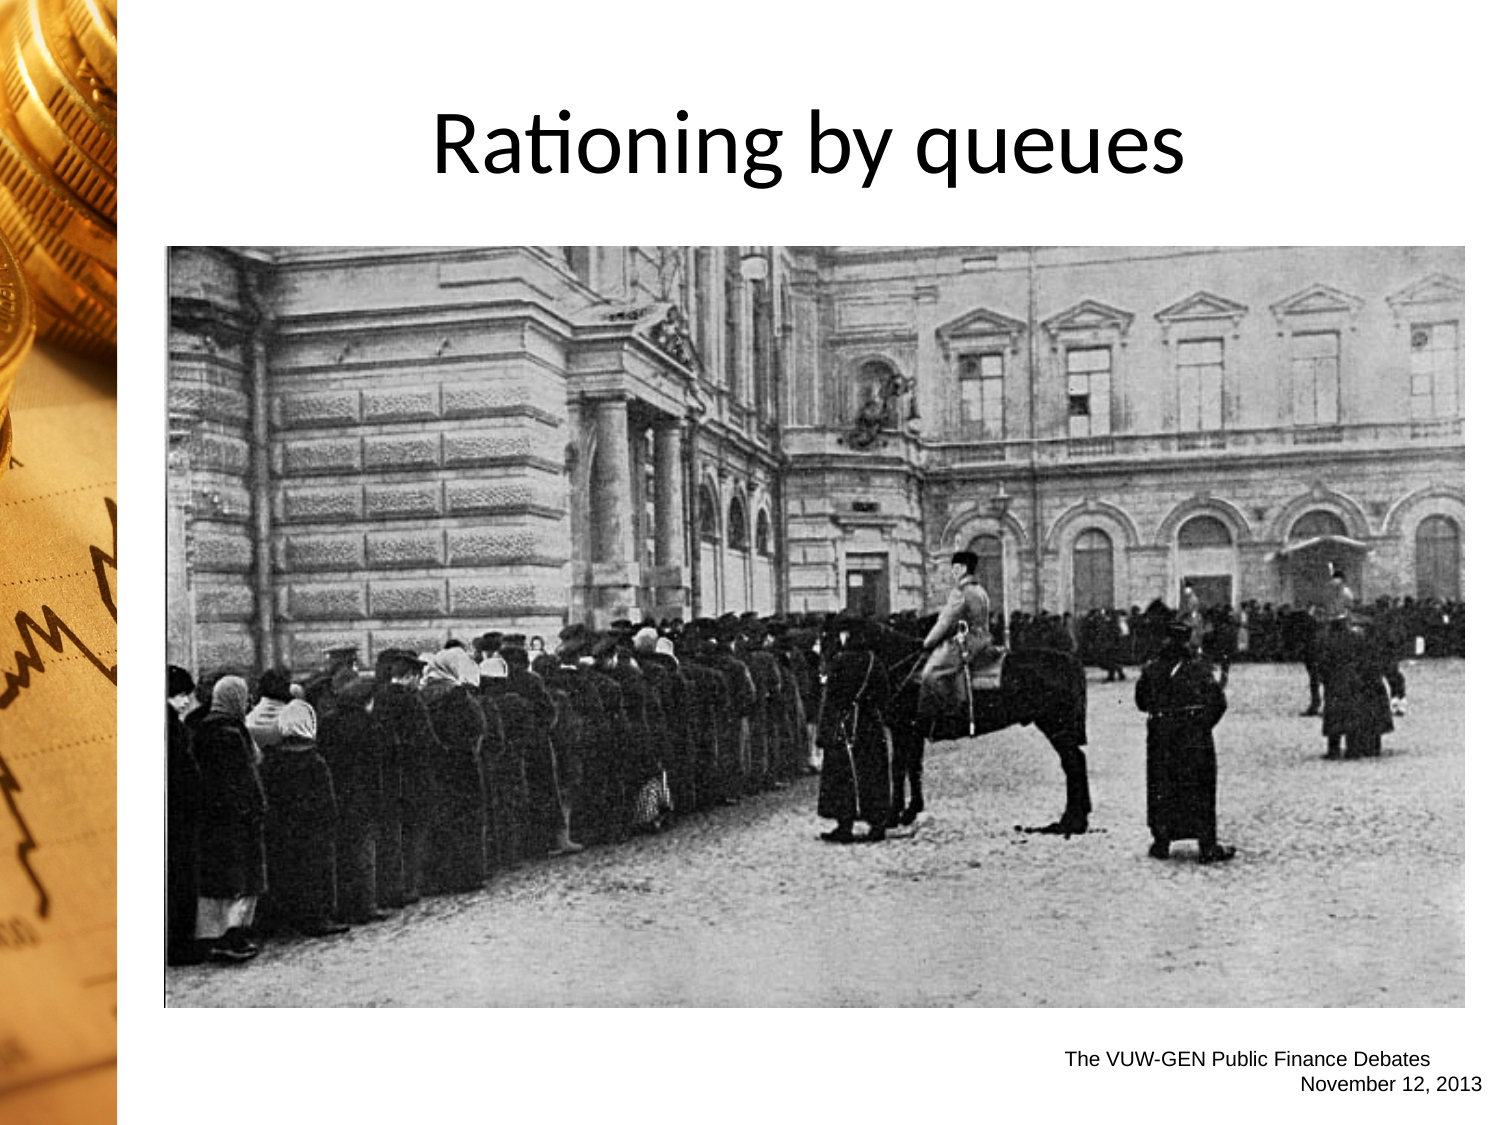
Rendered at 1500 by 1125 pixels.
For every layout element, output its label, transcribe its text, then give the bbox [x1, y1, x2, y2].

picture [0, 0, 118, 1125]
text_box The VUW-GEN Public Finance Debates November 12, 2013 [667, 1034, 1498, 1106]
title Rationing by queues [171, 45, 1449, 229]
picture [163, 245, 1465, 1009]
